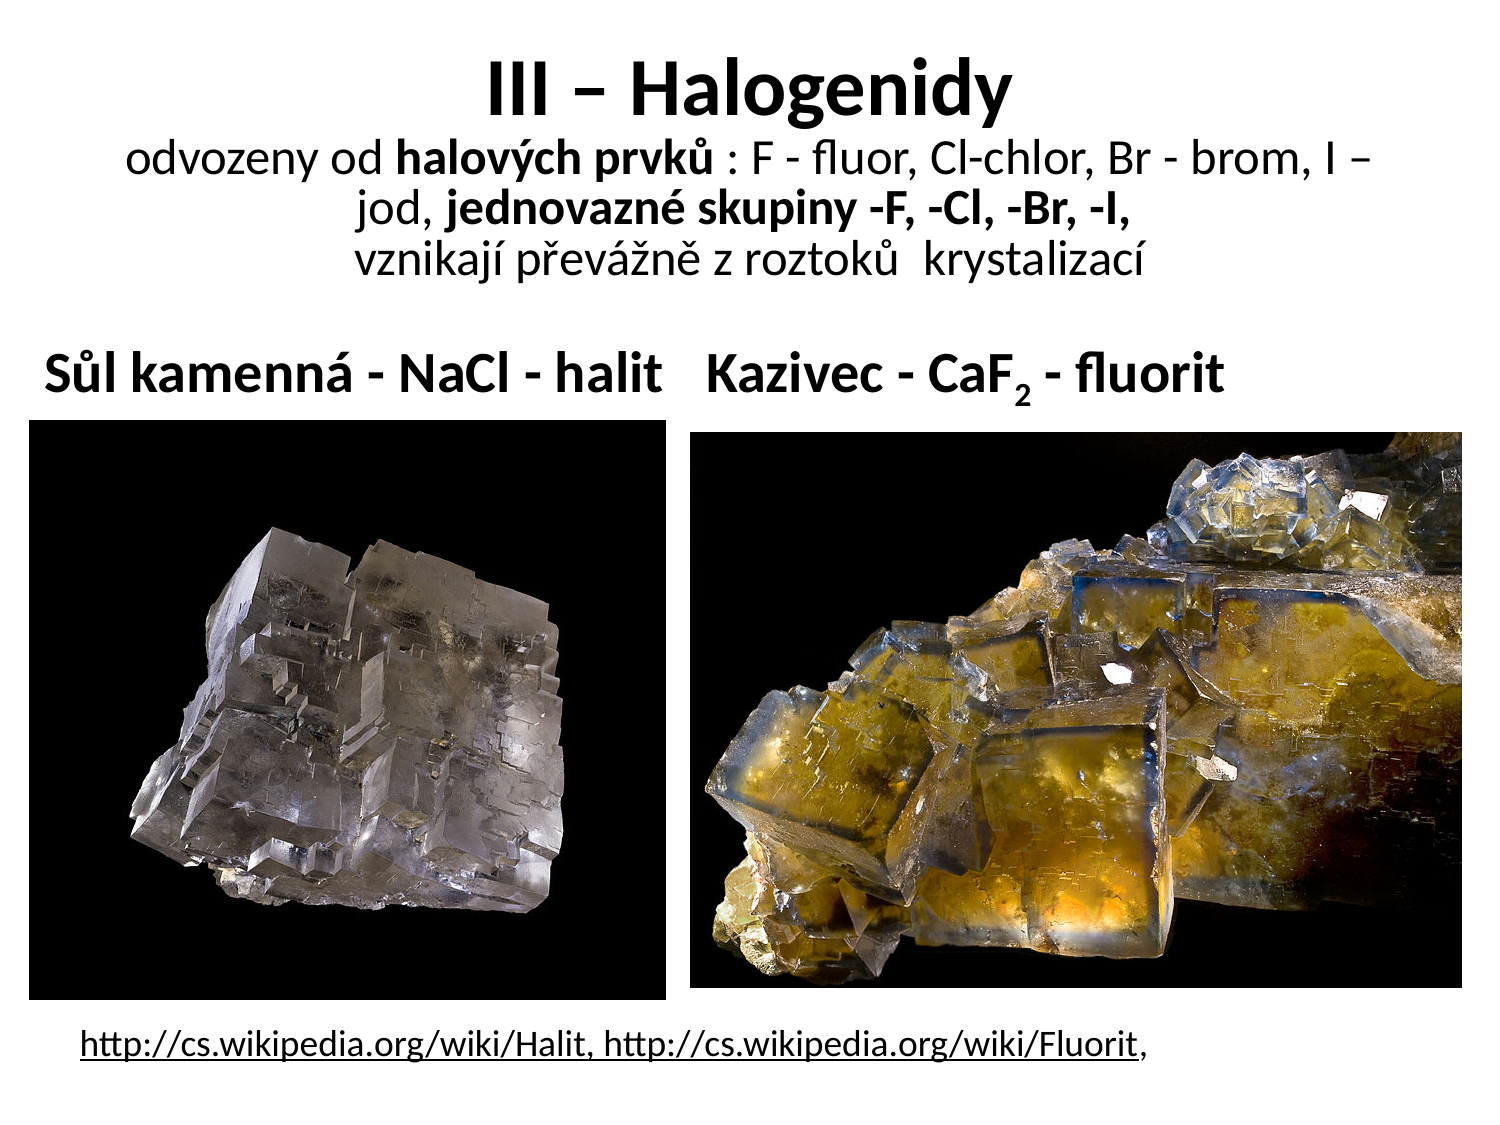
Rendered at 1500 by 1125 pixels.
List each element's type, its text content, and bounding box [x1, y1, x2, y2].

list Kazivec - CaF2 - fluorit [690, 326, 1437, 431]
title III – Halogenidy odvozeny od halových prvků : F - fluor, Cl-chlor, Br - brom, I – jod, jednovazné skupiny -F, -Cl, -Br, -I, vznikají převážně z roztoků krystalizací [75, 45, 1425, 326]
picture [29, 420, 666, 1000]
list Sůl kamenná - NaCl - halit [29, 326, 690, 1069]
picture [690, 432, 1463, 988]
list Kazivec - CaF2 - fluorit [690, 996, 1437, 1069]
text_box http://cs.wikipedia.org/wiki/Halit, http://cs.wikipedia.org/wiki/Fluorit, [64, 1011, 1341, 1072]
